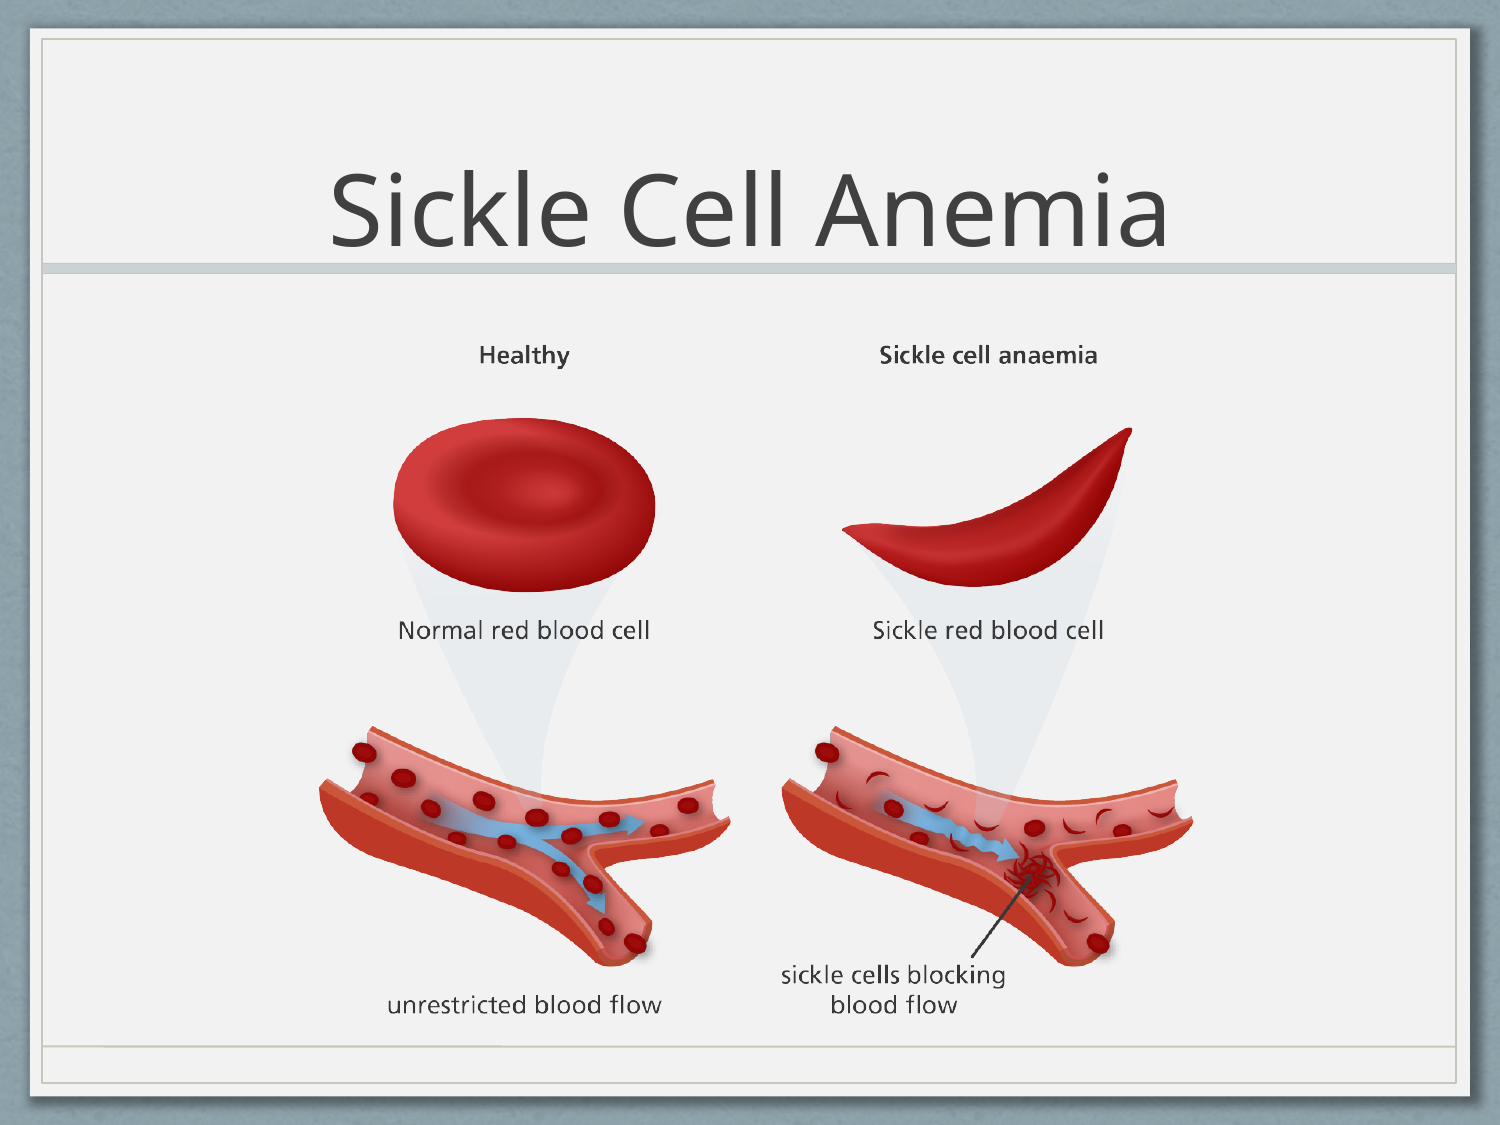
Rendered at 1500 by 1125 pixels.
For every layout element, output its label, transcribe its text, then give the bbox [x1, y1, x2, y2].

title Sickle Cell Anemia [174, 112, 1328, 300]
picture [286, 311, 1226, 1046]
